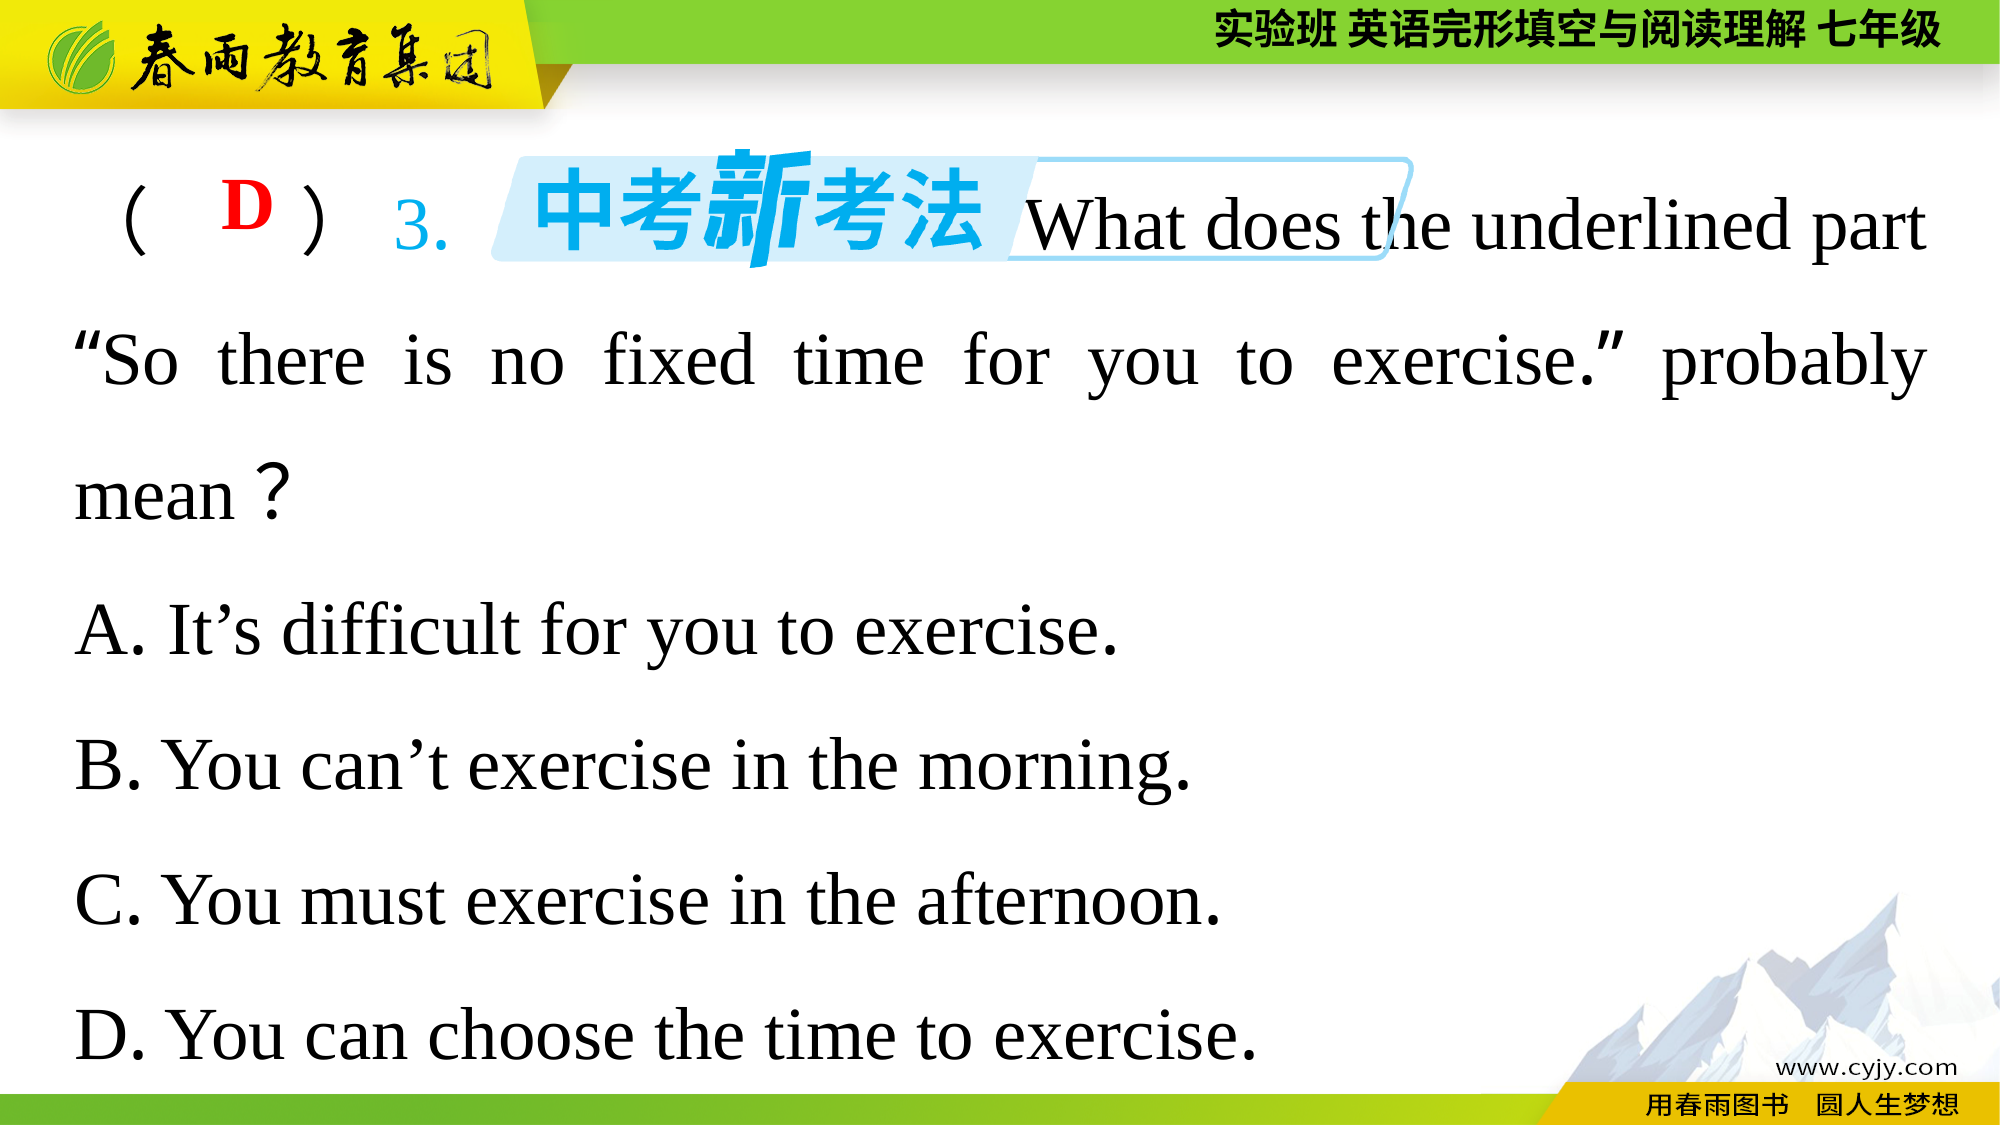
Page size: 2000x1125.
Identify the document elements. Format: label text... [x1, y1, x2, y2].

list （ ）3. 句意理解 What does the underlined part “So there is no fixed time for you to exercise.” probably mean？ A. It’s difficult for you to exercise. B. You can’t exercise in the morning. C. You must exercise in the afternoon. D. You can choose the time to exercise. [59, 122, 1944, 1075]
text_box D [206, 146, 291, 252]
picture [0, 0, 2000, 1125]
